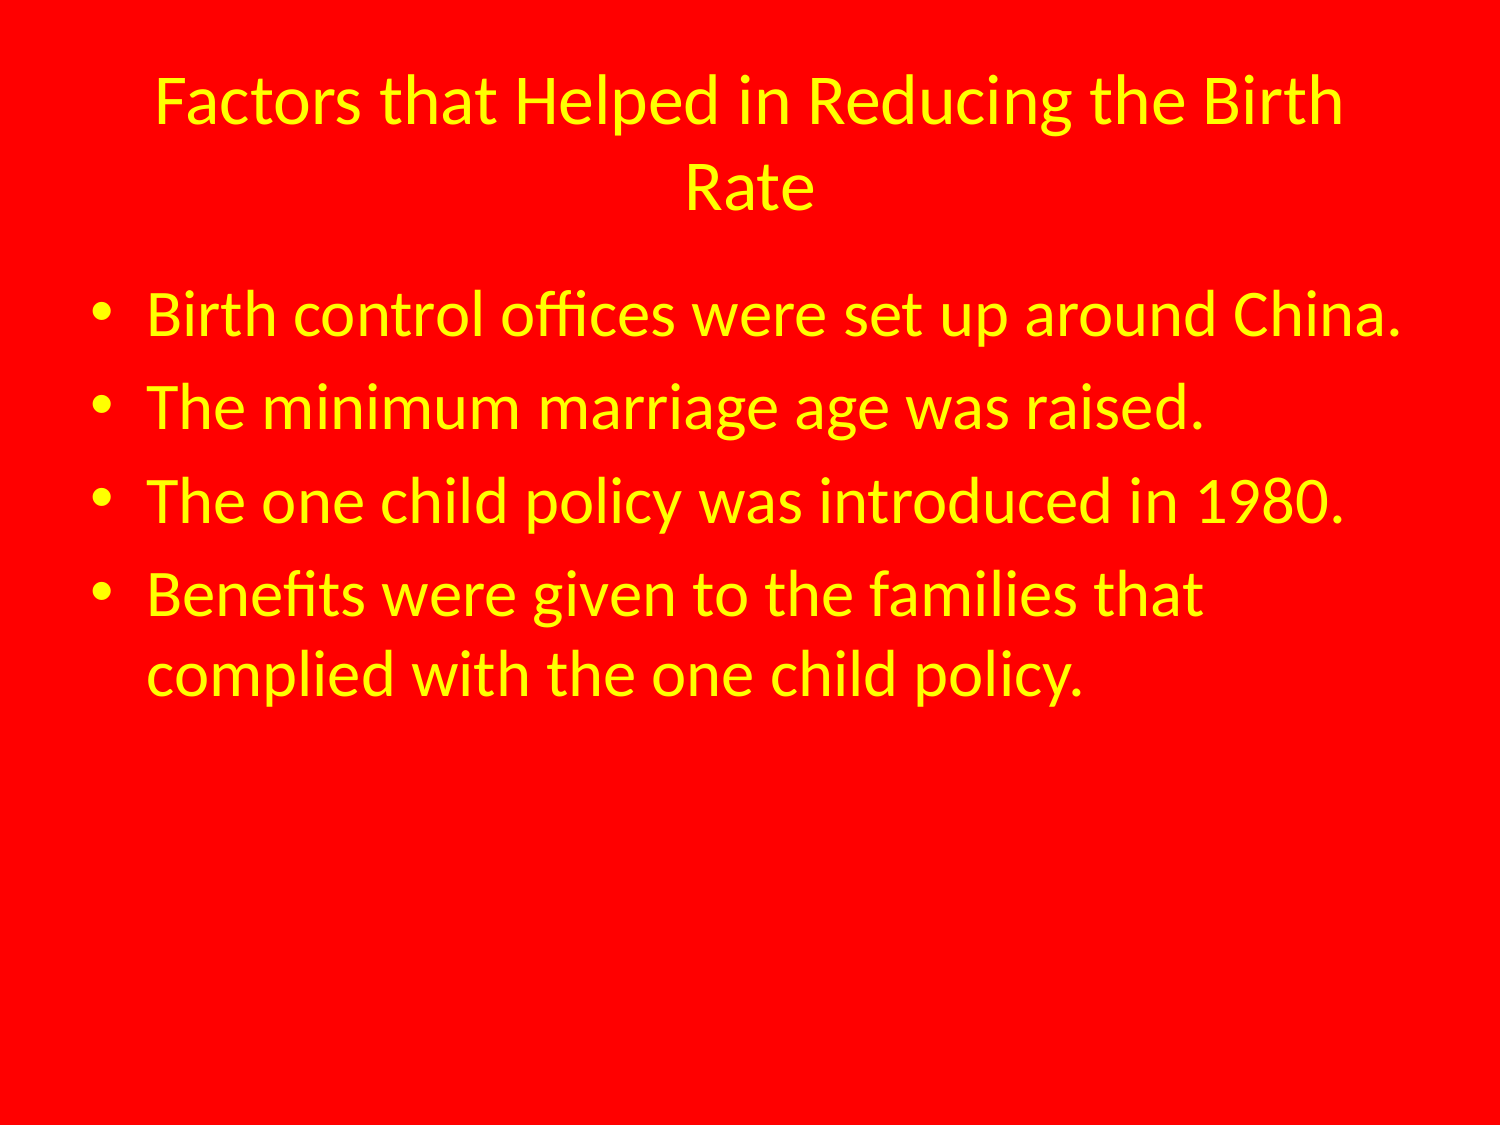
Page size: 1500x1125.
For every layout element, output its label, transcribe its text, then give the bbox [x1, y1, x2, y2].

title Factors that Helped in Reducing the Birth Rate [74, 44, 1426, 233]
list Birth control offices were set up around China. The minimum marriage age was raised. The one child policy was introduced in 1980. Benefits were given to the families that complied with the one child policy. [74, 262, 1426, 1006]
